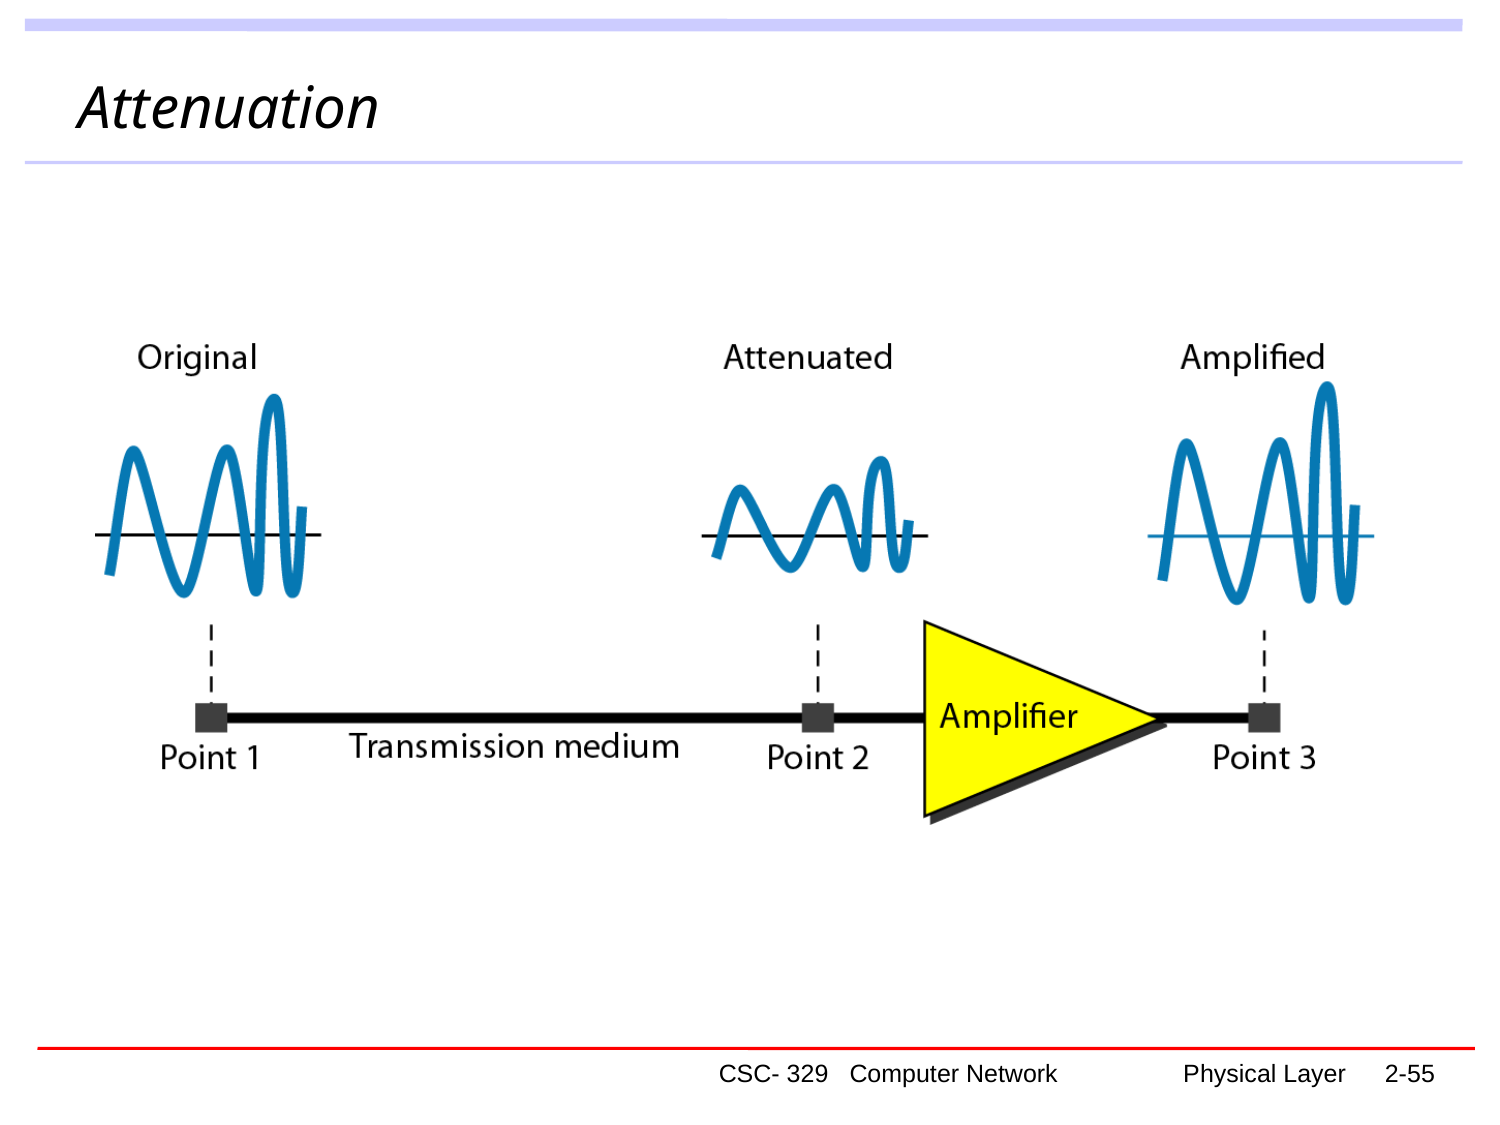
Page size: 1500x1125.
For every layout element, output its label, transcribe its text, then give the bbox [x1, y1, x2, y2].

picture [95, 339, 1376, 826]
footer CSC- 329 Computer Network Physical Layer [566, 1049, 1338, 1125]
text_box Attenuation [64, 62, 396, 148]
slide_number 2-55 [1338, 1049, 1451, 1125]
